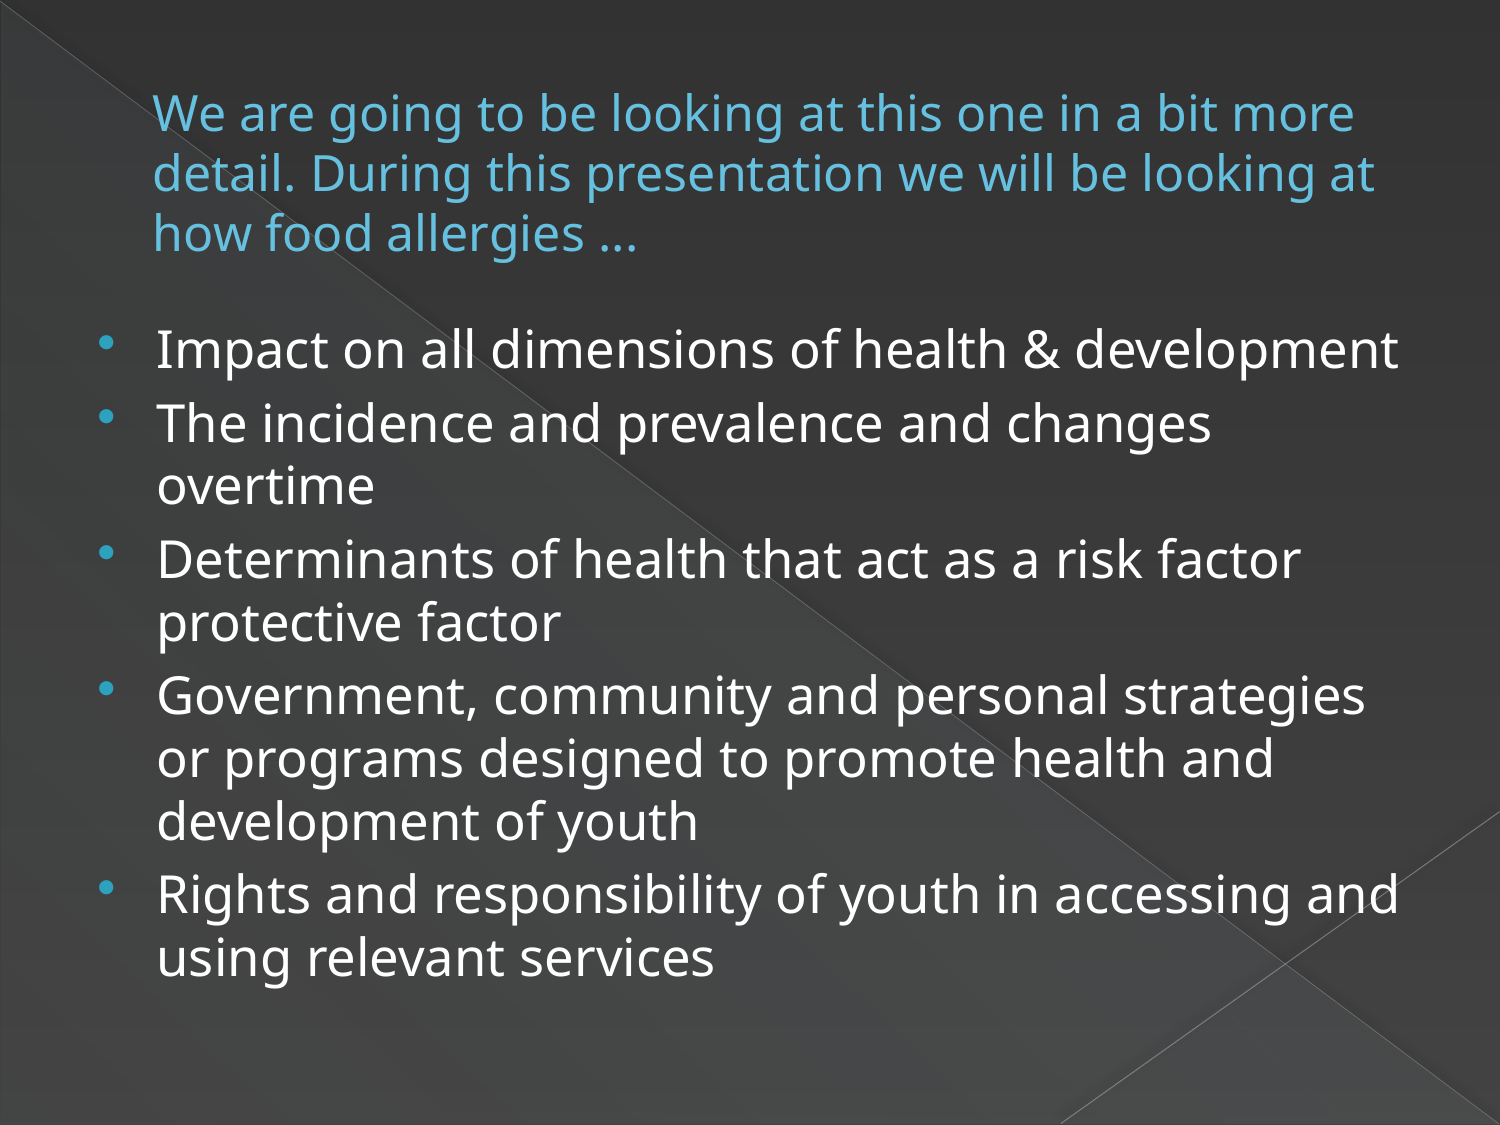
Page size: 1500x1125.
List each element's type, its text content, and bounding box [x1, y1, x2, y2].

list Impact on all dimensions of health & development The incidence and prevalence and changes overtime Determinants of health that act as a risk factor protective factor Government, community and personal strategies or programs designed to promote health and development of youth Rights and responsibility of youth in accessing and using relevant services [75, 308, 1425, 1059]
title We are going to be looking at this one in a bit more detail. During this presentation we will be looking at how food allergies ... [58, 82, 1409, 312]
